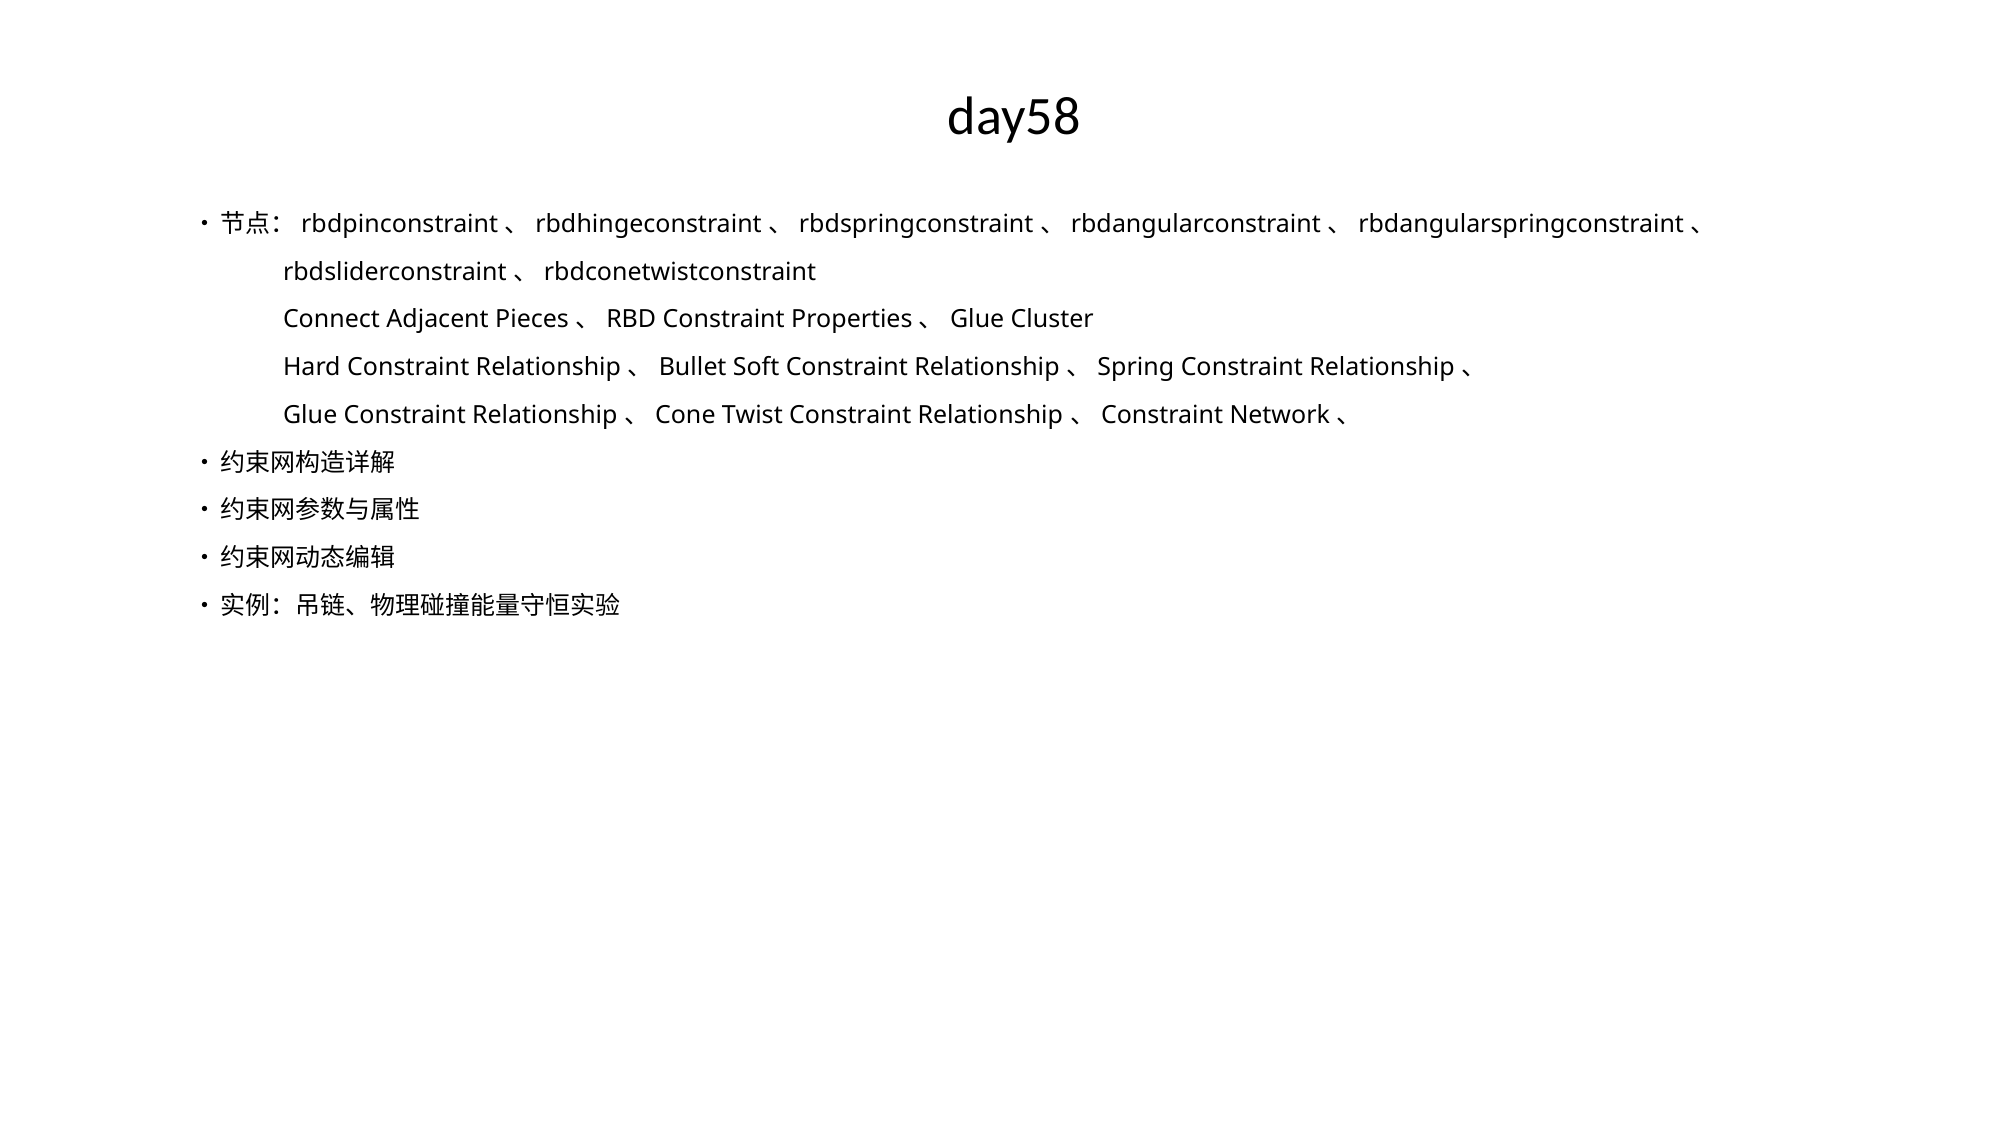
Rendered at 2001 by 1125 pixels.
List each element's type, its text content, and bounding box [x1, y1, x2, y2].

subtitle • 节点：rbdpinconstraint、rbdhingeconstraint、rbdspringconstraint、rbdangularconstraint、rbdangularspringconstraint、 rbdsliderconstraint、rbdconetwistconstraint Connect Adjacent Pieces、RBD Constraint Properties、Glue Cluster Hard Constraint Relationship、Bullet Soft Constraint Relationship、Spring Constraint Relationship、 Glue Constraint Relationship、Cone Twist Constraint Relationship、Constraint Network、 • 约束网构造详解 • 约束网参数与属性 • 约束网动态编辑 • 实例：吊链、物理碰撞能量守恒实验 [176, 203, 1815, 903]
title day58 [543, 41, 1486, 154]
